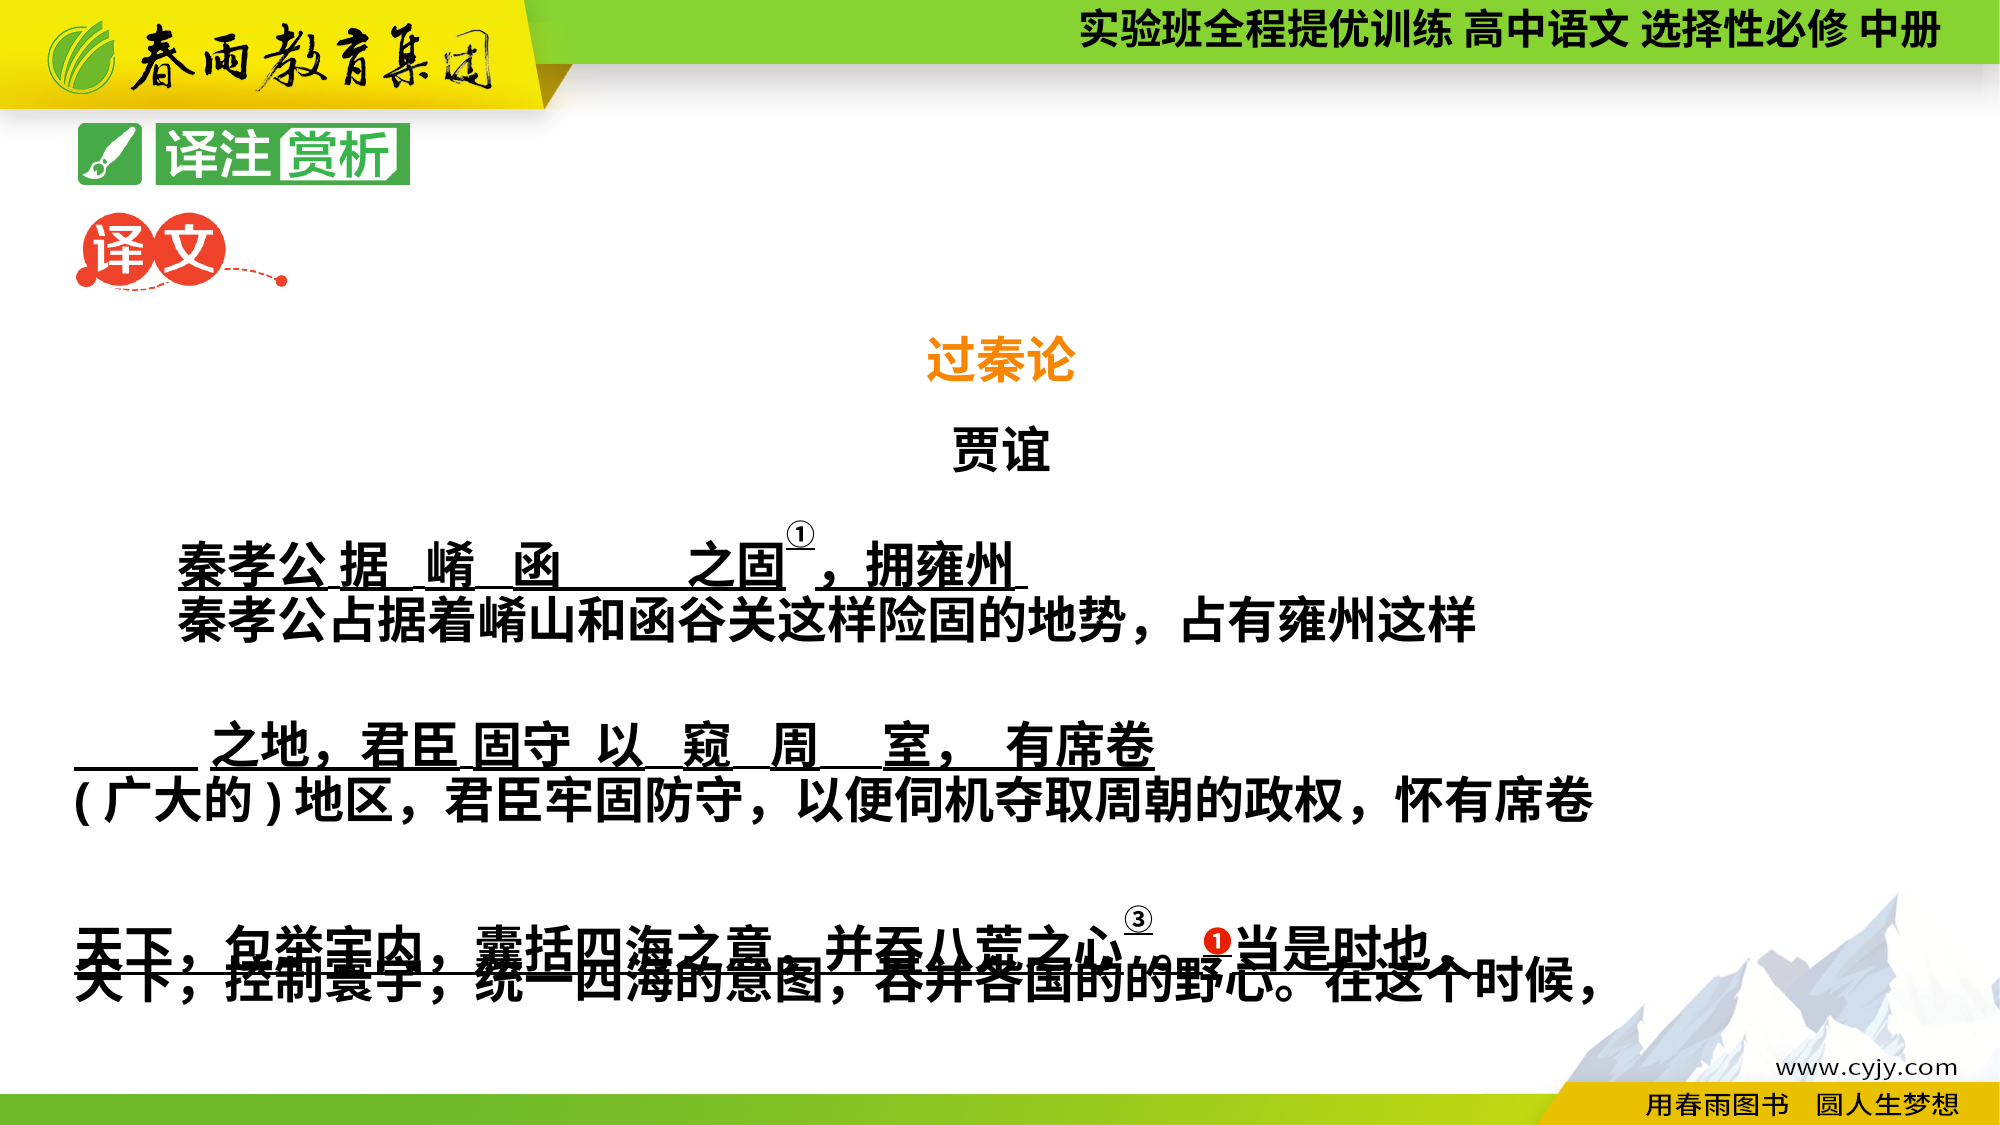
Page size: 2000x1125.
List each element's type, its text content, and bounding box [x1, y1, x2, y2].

picture [0, 0, 2000, 1125]
text_box 秦孝公占据着崤山和函谷关这样险固的地势，占有雍州这样 (广大的)地区，君臣牢固防守，以便伺机夺取周朝的政权，怀有席卷 天下，控制寰宇，统一四海的意图，吞并各国的的野心。在这个时候， [59, 550, 1944, 1016]
